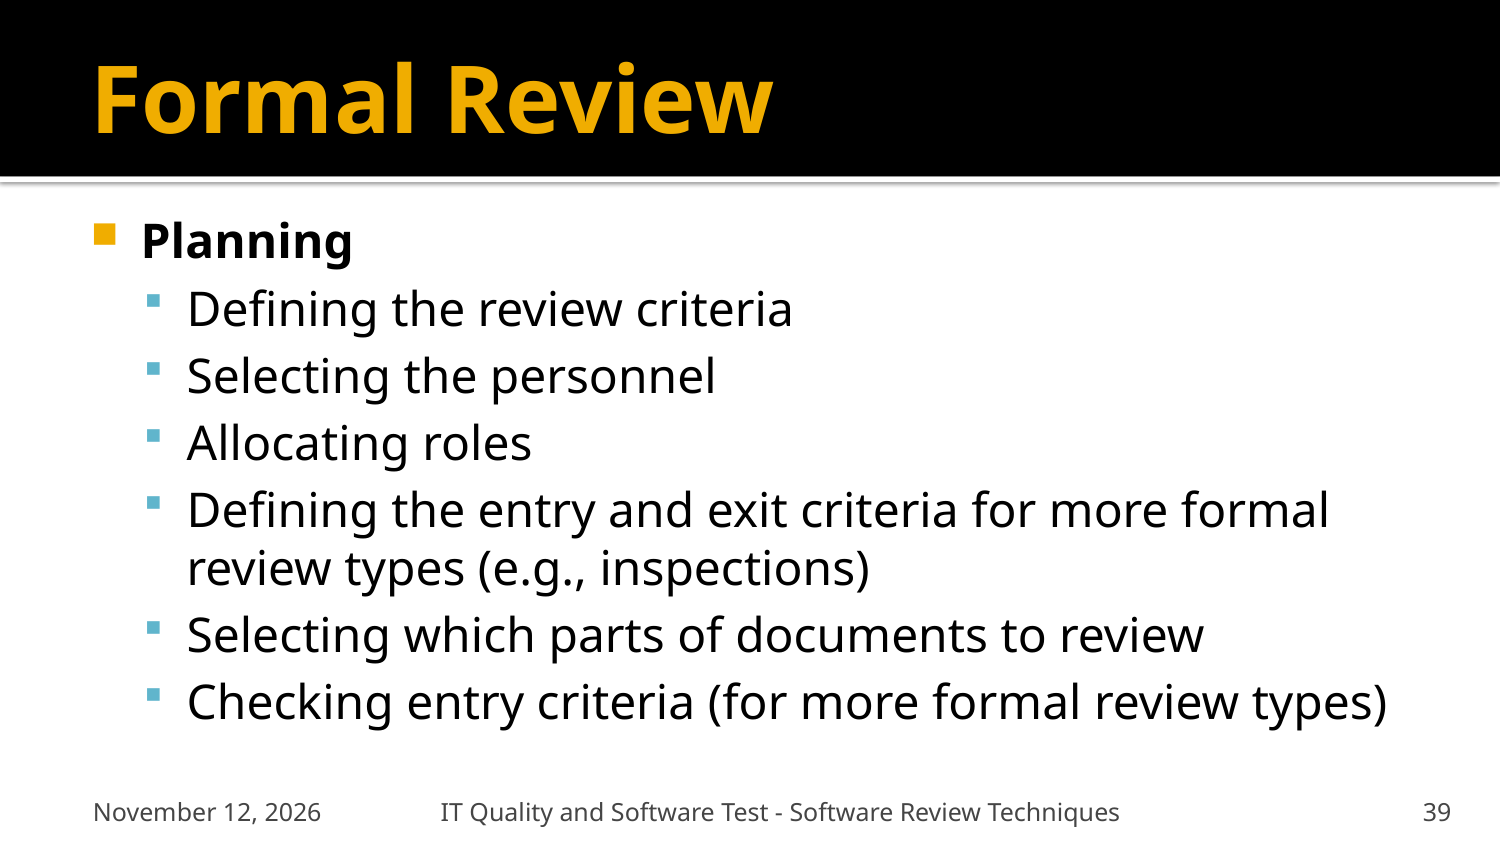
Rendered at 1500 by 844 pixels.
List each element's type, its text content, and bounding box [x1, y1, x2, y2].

footer IT Quality and Software Test - Software Review Techniques [433, 796, 1337, 831]
title Formal Review [75, 19, 1425, 174]
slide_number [75, 796, 425, 831]
list Planning Defining the review criteria Selecting the personnel Allocating roles Defining the entry and exit criteria for more formal review types (e.g., inspections) Selecting which parts of documents to review Checking entry criteria (for more formal review types) [62, 184, 1413, 775]
slide_number 39 [1345, 796, 1467, 831]
